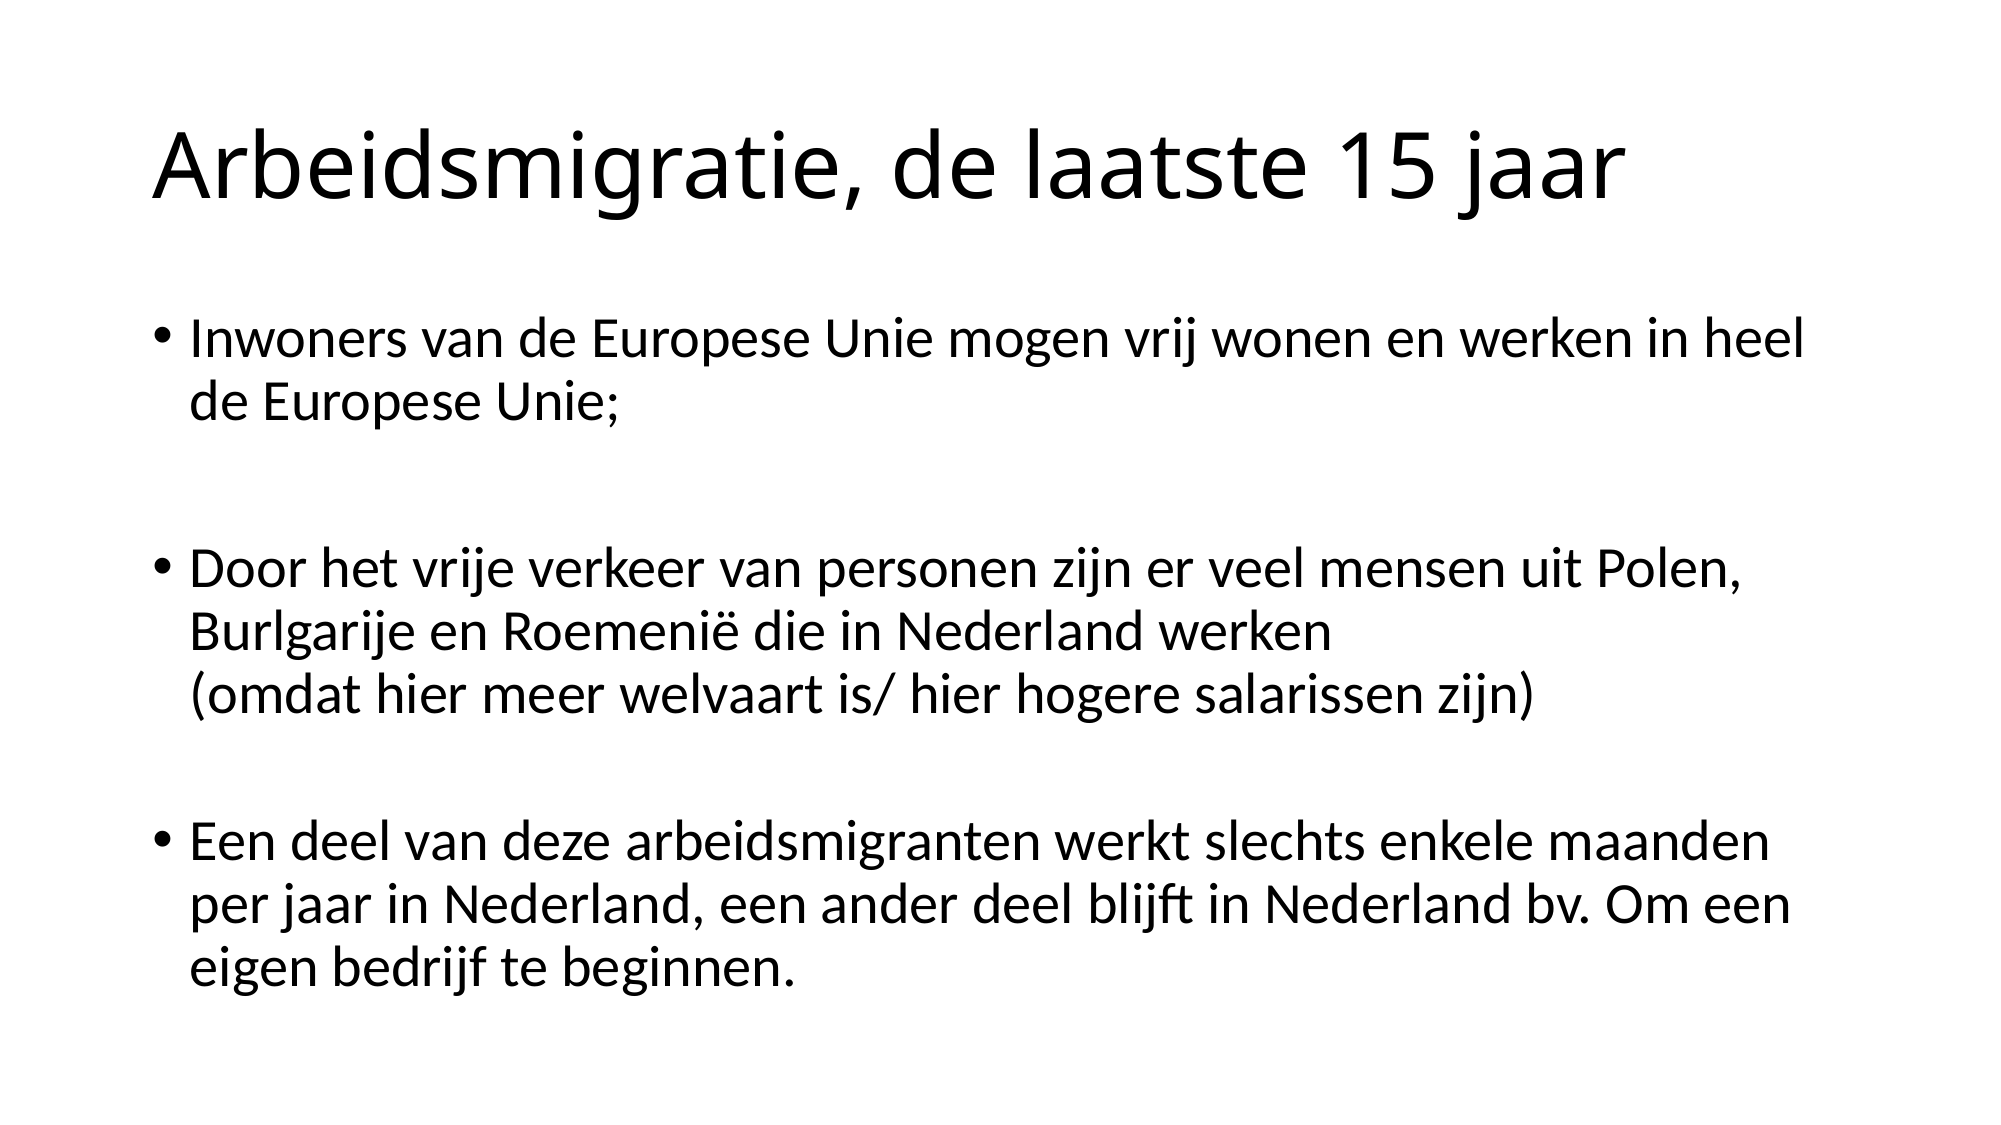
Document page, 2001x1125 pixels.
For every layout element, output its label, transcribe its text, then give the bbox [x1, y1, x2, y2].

list Inwoners van de Europese Unie mogen vrij wonen en werken in heel de Europese Unie; Door het vrije verkeer van personen zijn er veel mensen uit Polen, Burlgarije en Roemenië die in Nederland werken (omdat hier meer welvaart is/ hier hogere salarissen zijn) Een deel van deze arbeidsmigranten werkt slechts enkele maanden per jaar in Nederland, een ander deel blijft in Nederland bv. Om een eigen bedrijf te beginnen. [137, 299, 1863, 1014]
title Arbeidsmigratie, de laatste 15 jaar [137, 59, 1863, 278]
